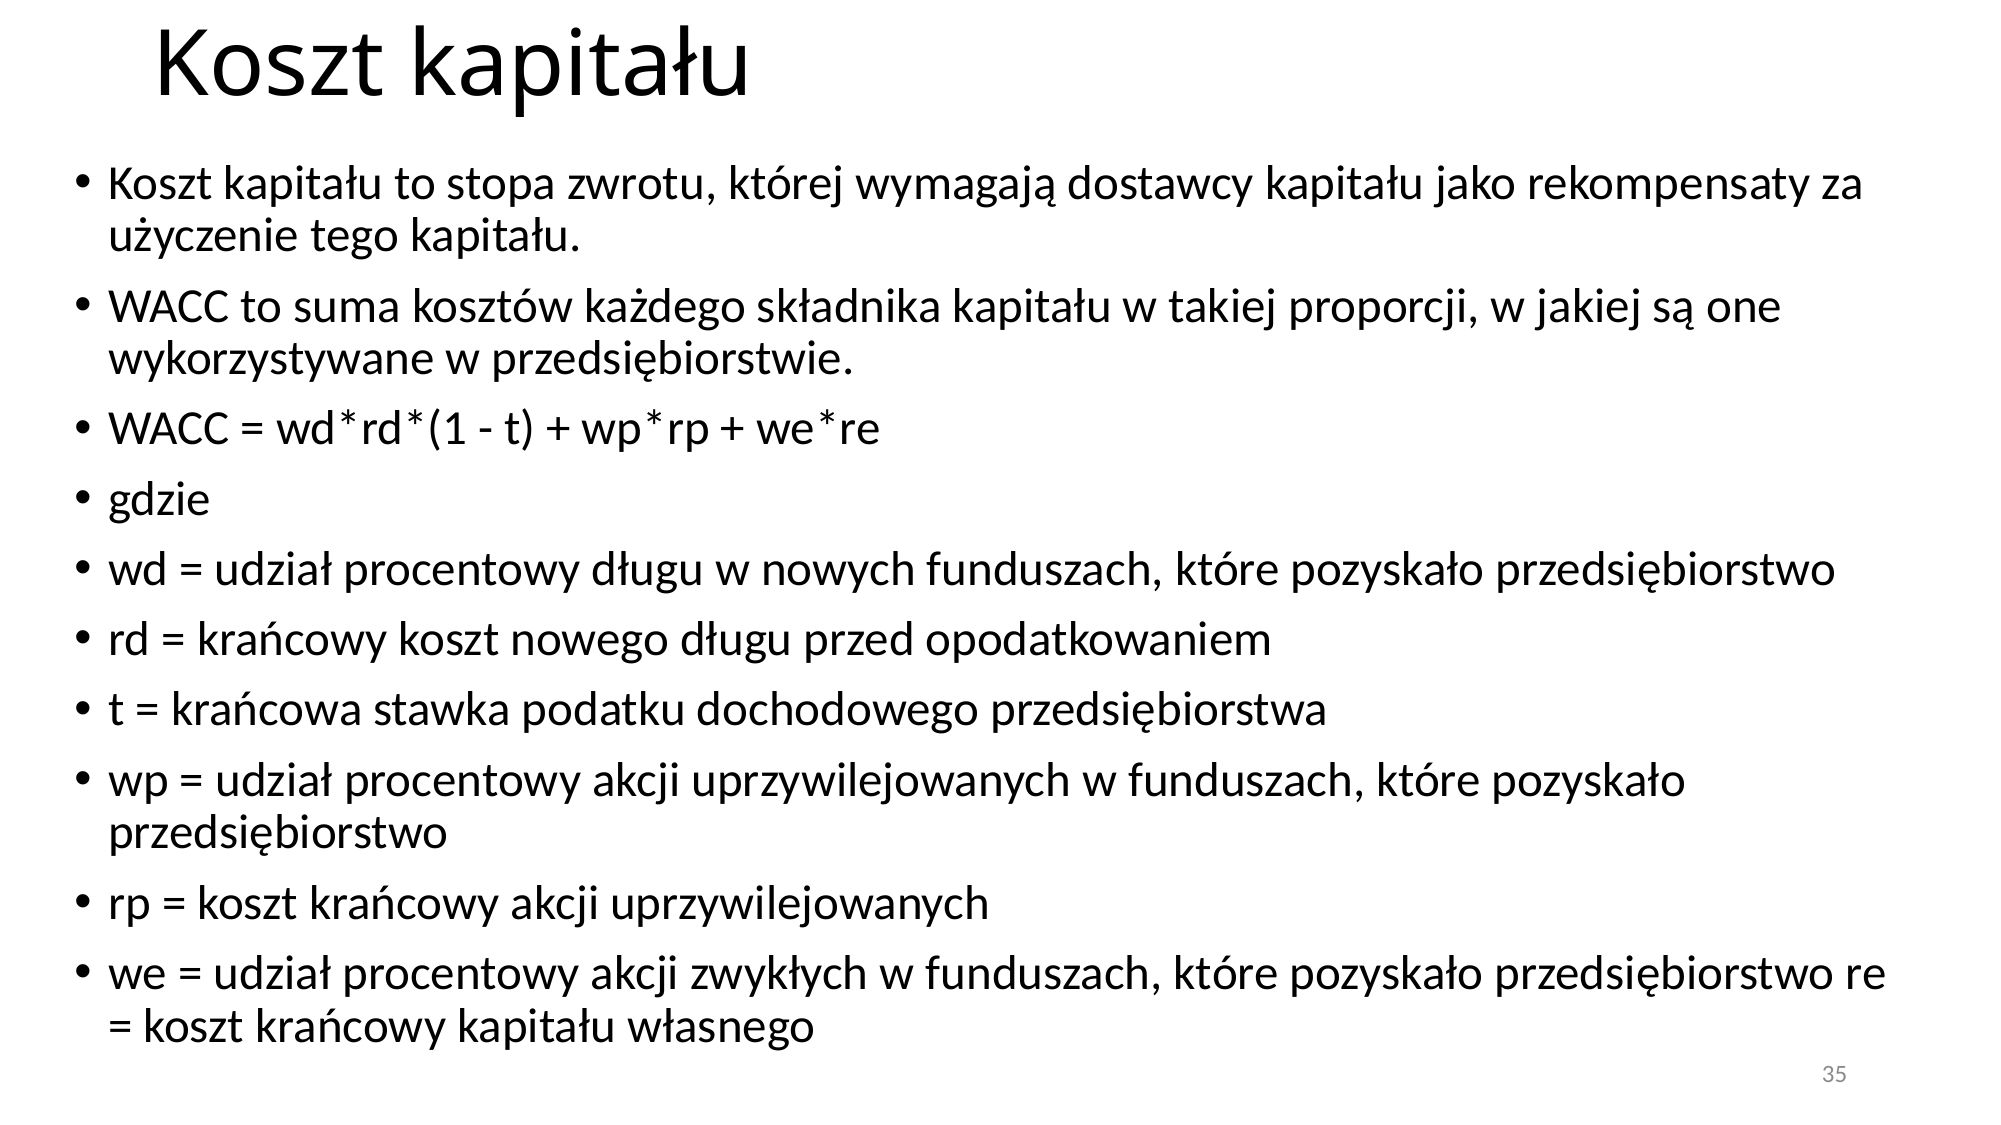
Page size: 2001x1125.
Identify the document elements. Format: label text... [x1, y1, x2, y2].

list Koszt kapitału to stopa zwrotu, której wymagają dostawcy kapitału jako rekompensaty za użyczenie tego kapitału. WACC to suma kosztów każdego składnika kapitału w takiej proporcji, w jakiej są one wykorzystywane w przedsiębiorstwie. WACC = wd*rd*(1 - t) + wp*rp + we*re gdzie wd = udział procentowy długu w nowych funduszach, które pozyskało przedsiębiorstwo rd = krańcowy koszt nowego długu przed opodatkowaniem t = krańcowa stawka podatku dochodowego przedsiębiorstwa wp = udział procentowy akcji uprzywilejowanych w funduszach, które pozyskało przedsiębiorstwo rp = koszt krańcowy akcji uprzywilejowanych we = udział procentowy akcji zwykłych w funduszach, które pozyskało przedsiębiorstwo re = koszt krańcowy kapitału własnego [59, 149, 1933, 1068]
title Koszt kapitału [137, 0, 1863, 131]
slide_number 35 [1412, 1042, 1863, 1103]
